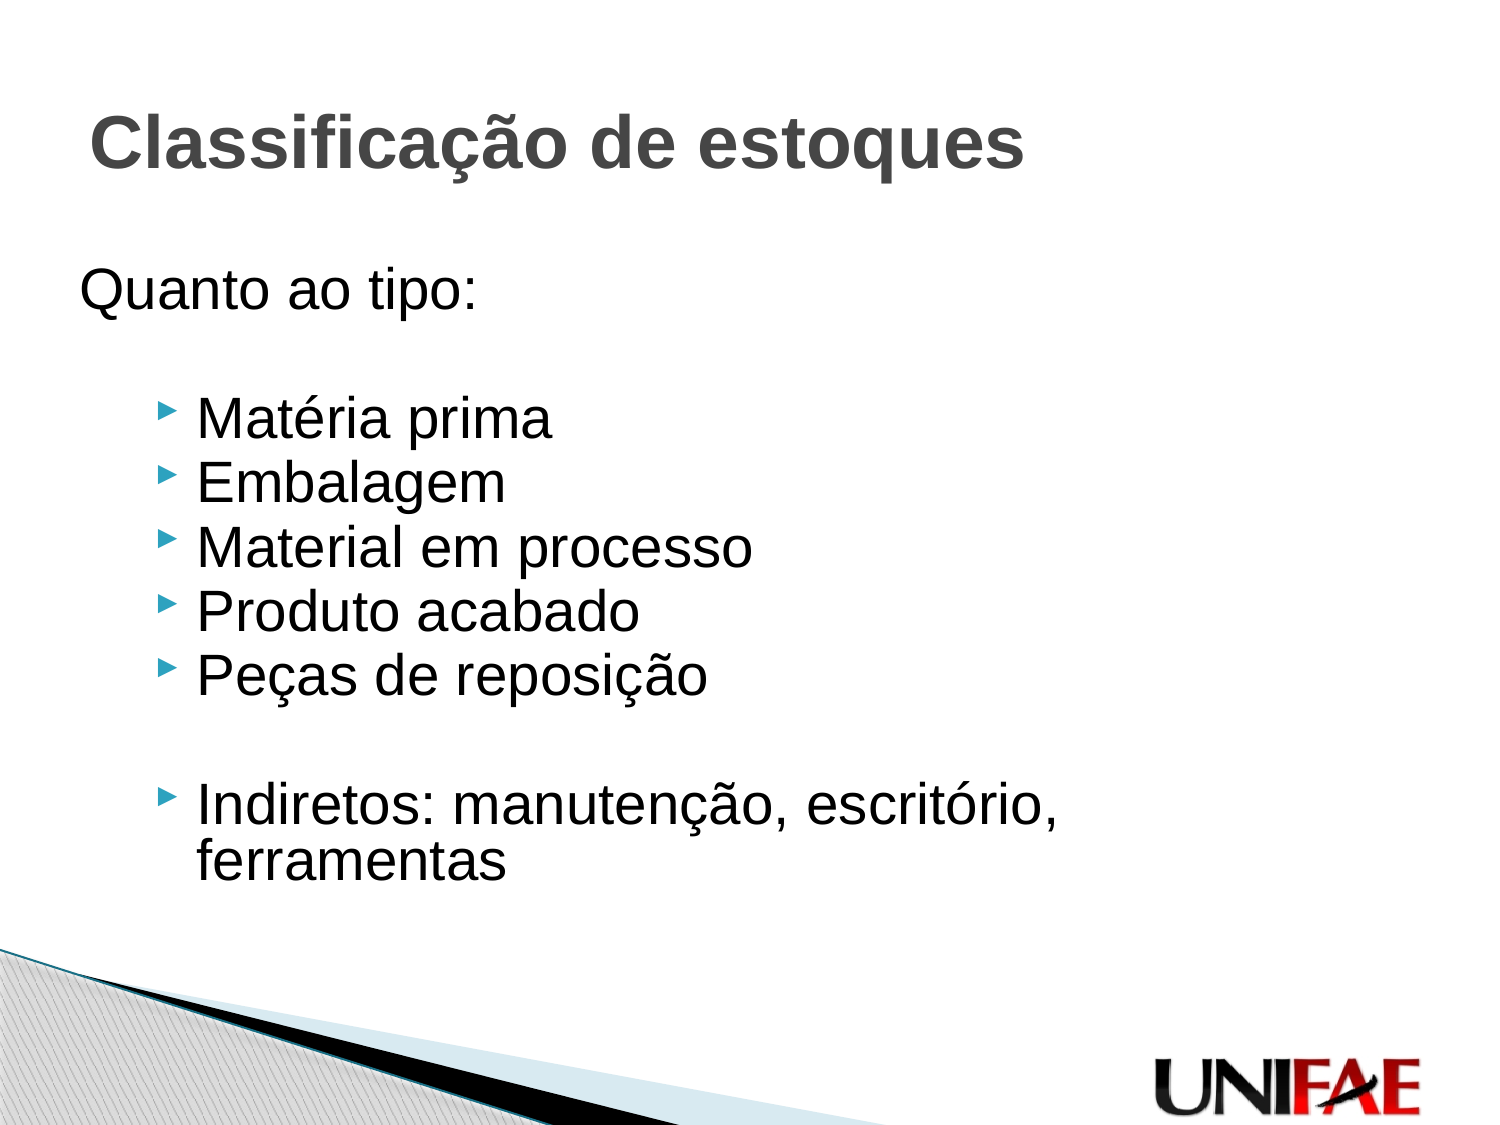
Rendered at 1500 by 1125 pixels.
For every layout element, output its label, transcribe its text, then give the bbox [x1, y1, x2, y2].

text_box Quanto ao tipo: Matéria prima Embalagem Material em processo Produto acabado Peças de reposição Indiretos: manutenção, escritório, ferramentas [46, 257, 1325, 868]
title Classificação de estoques [75, 45, 1425, 233]
picture [1153, 1056, 1424, 1118]
